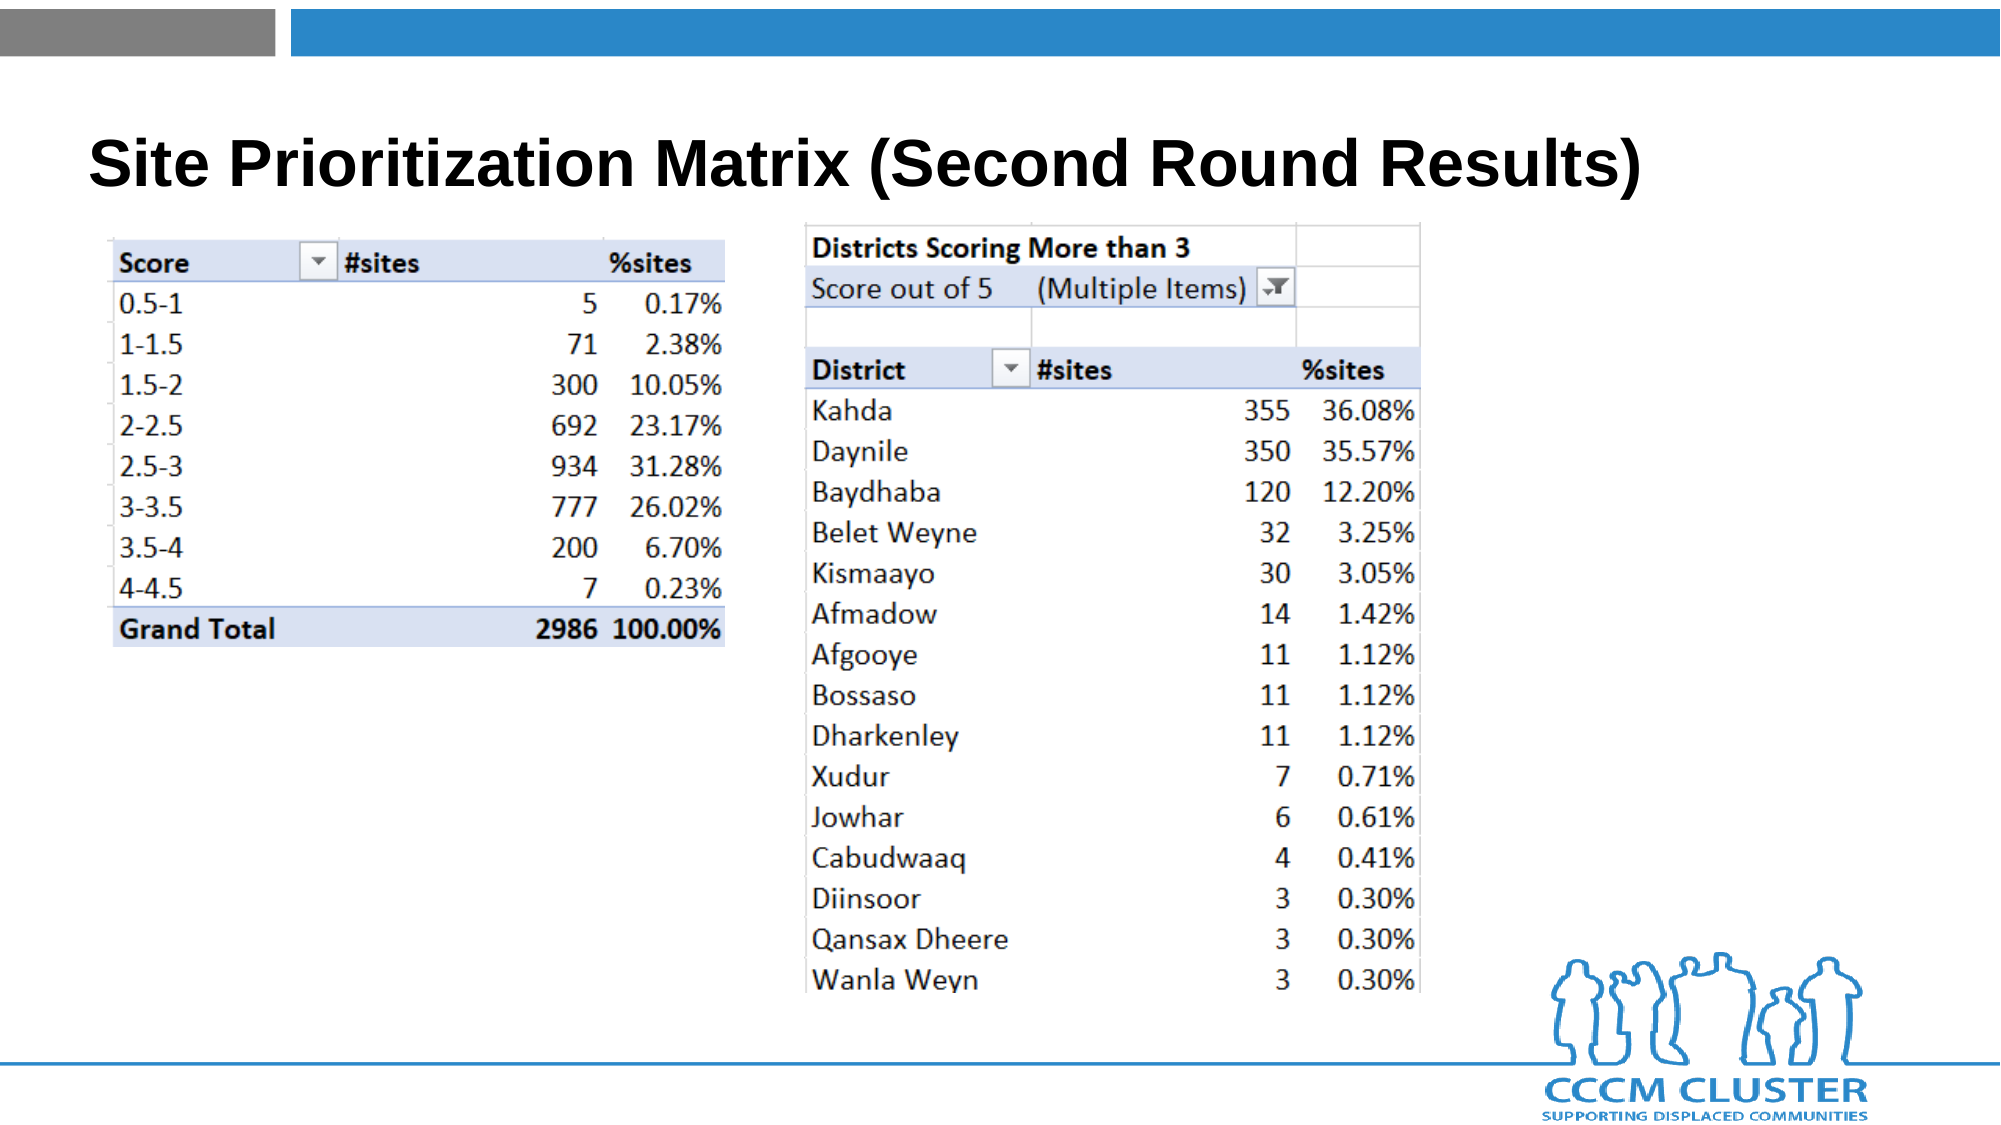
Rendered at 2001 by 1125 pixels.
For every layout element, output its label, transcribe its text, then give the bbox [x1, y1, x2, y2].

picture [106, 237, 725, 648]
title Site Prioritization Matrix (Second Round Results) [68, 97, 1932, 223]
picture [0, 222, 2000, 1124]
